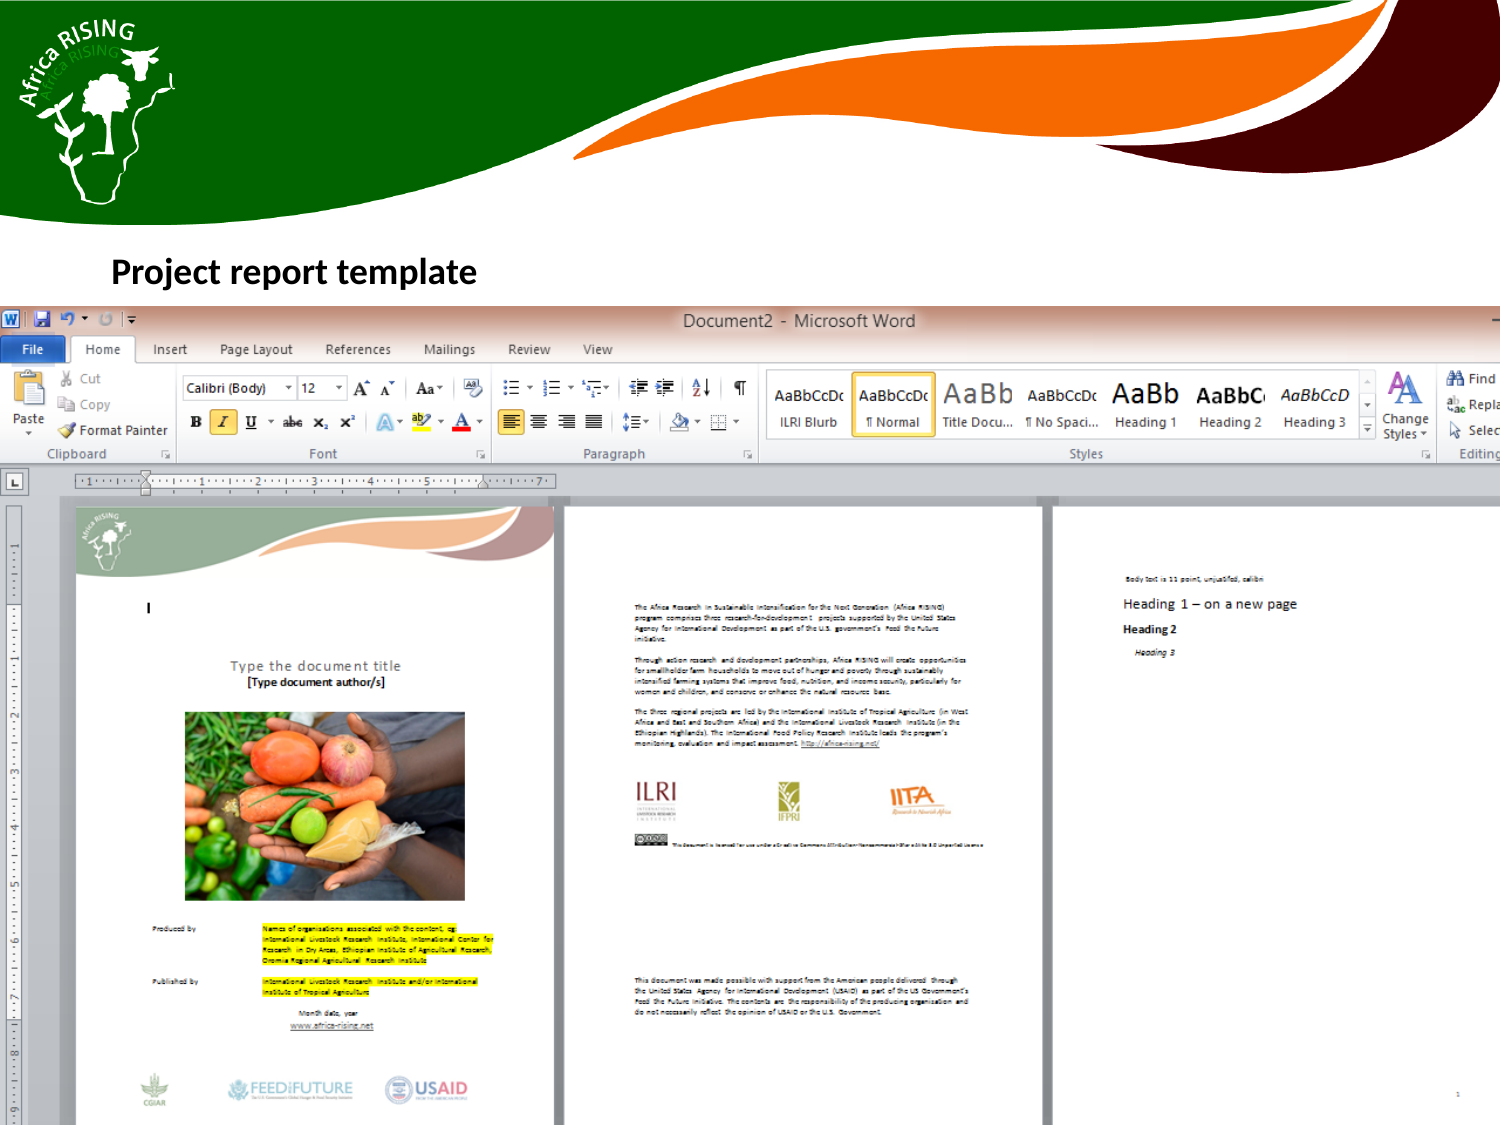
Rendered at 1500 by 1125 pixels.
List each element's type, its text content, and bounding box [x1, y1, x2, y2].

picture [0, 0, 1500, 226]
text_box Project report template [96, 239, 493, 300]
picture [0, 306, 1500, 1125]
